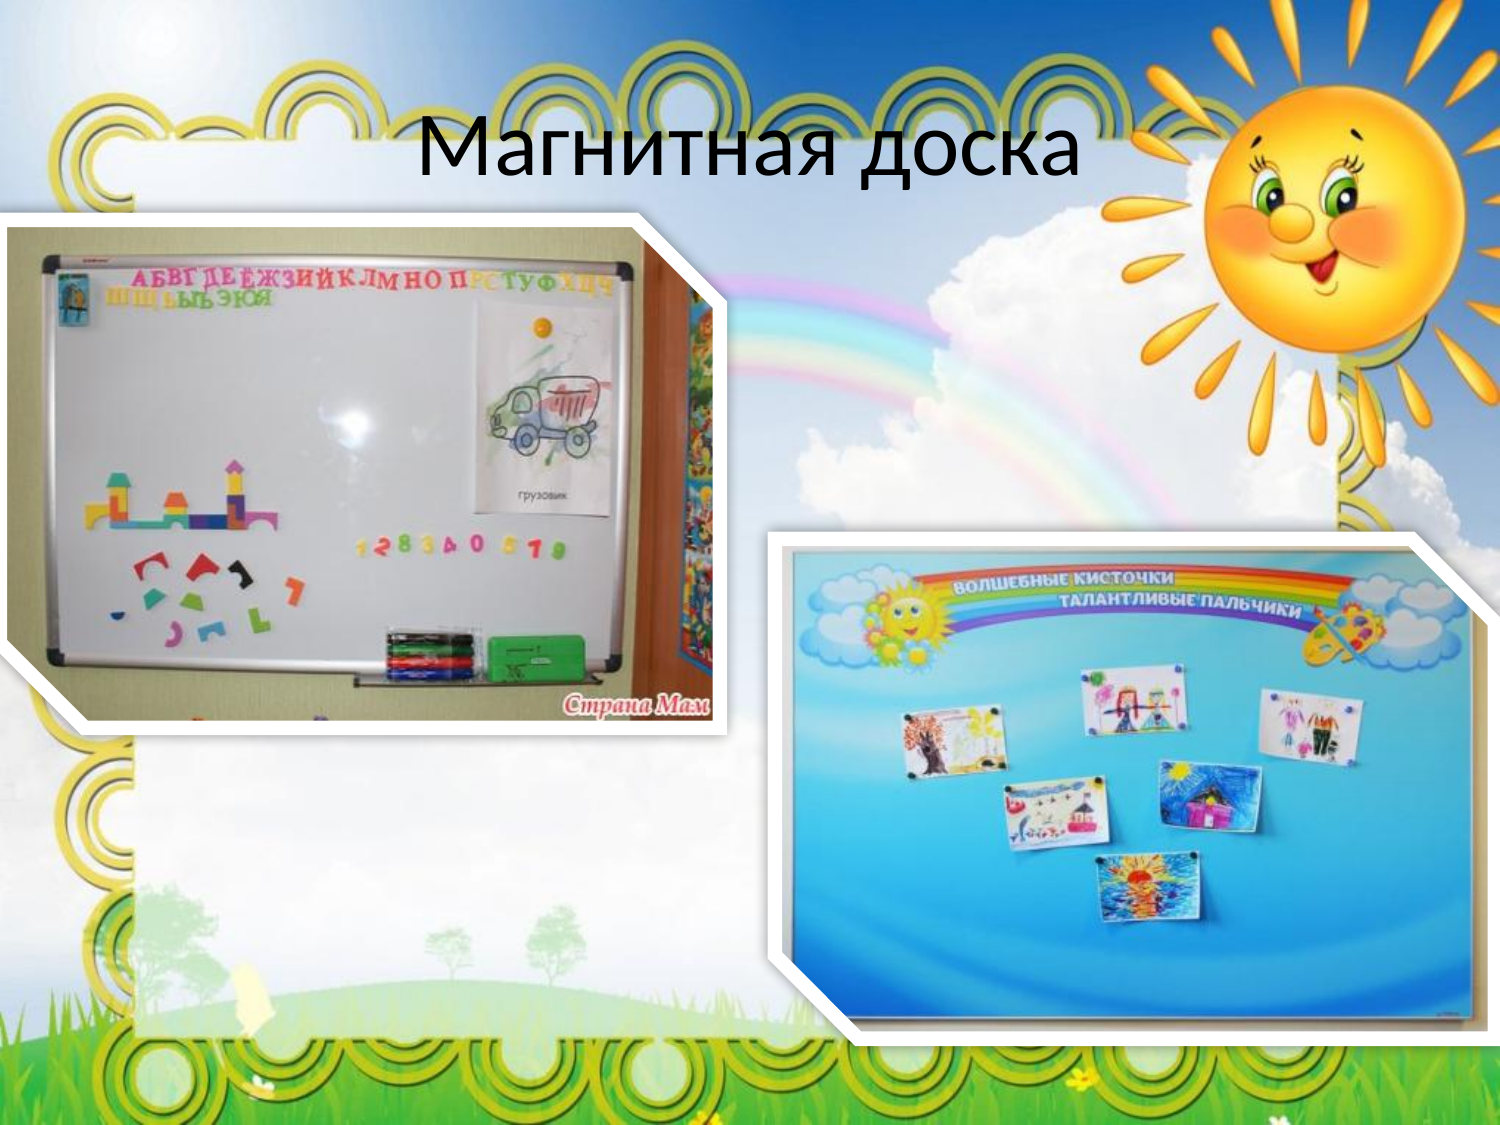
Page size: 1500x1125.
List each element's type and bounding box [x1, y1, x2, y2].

list [0, 219, 721, 729]
picture [0, 0, 1500, 1125]
list [774, 538, 1496, 1039]
